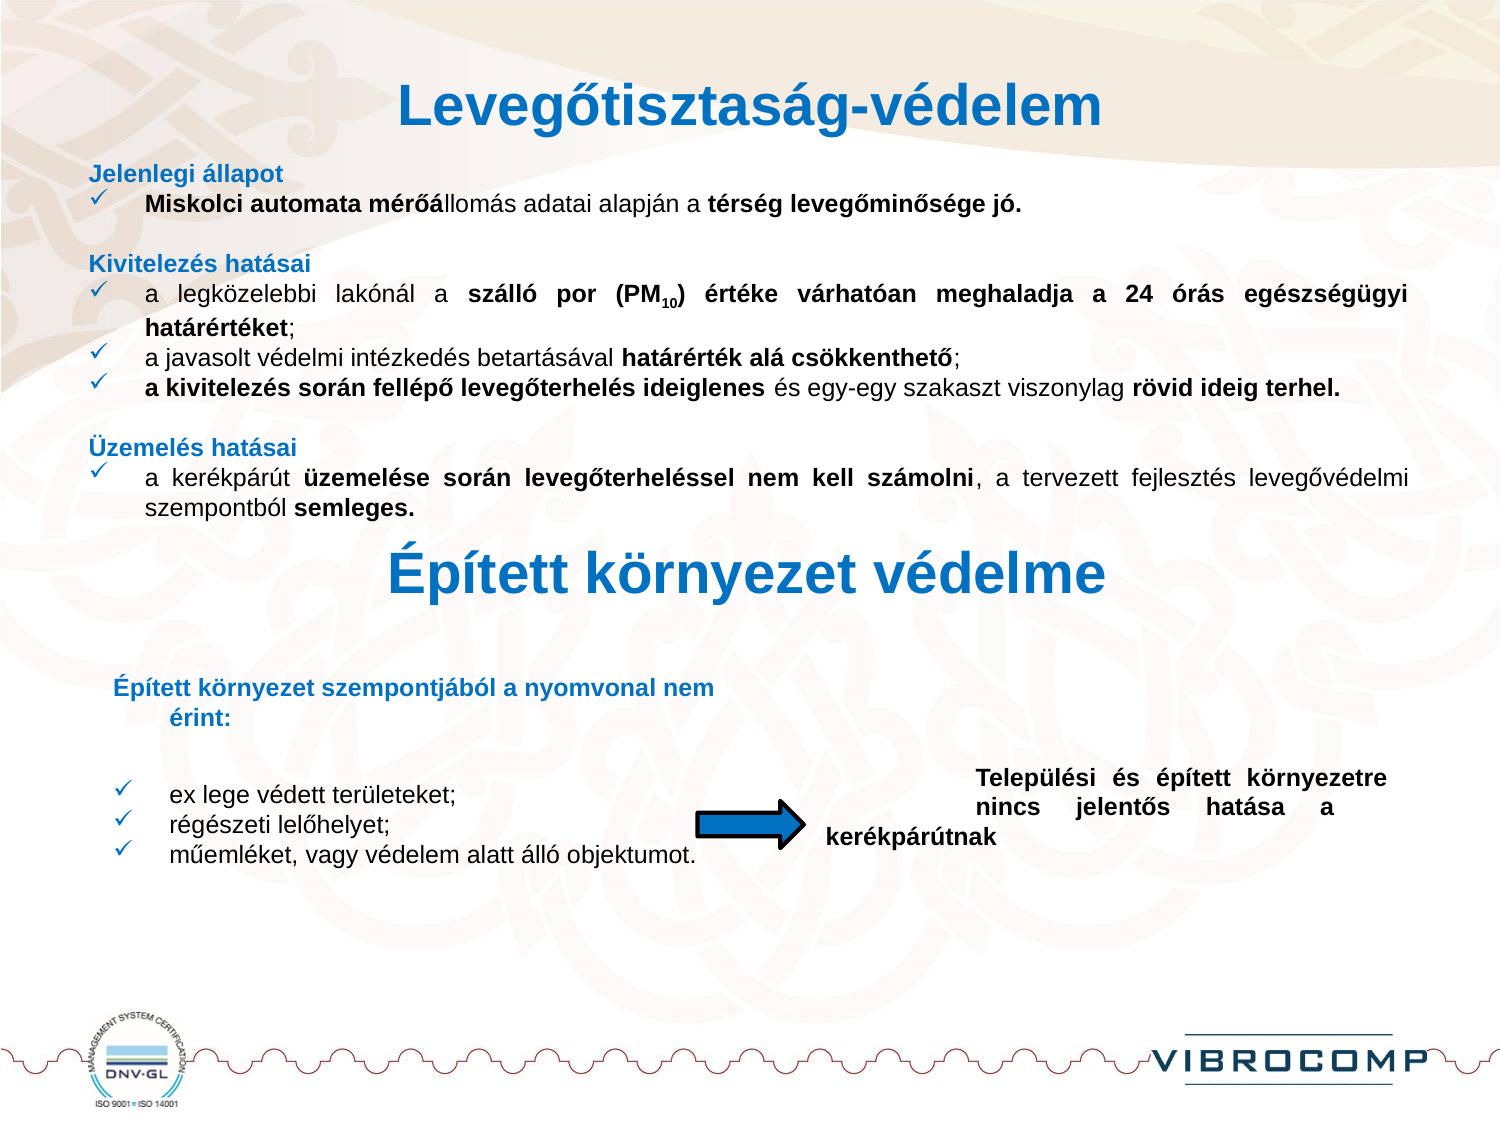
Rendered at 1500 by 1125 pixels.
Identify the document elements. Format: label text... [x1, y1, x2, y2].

text_box [695, 798, 806, 851]
title Levegőtisztaság-védelem [123, 31, 1379, 173]
list Jelenlegi állapot Miskolci automata mérőállomás adatai alapján a térség levegőminősége jó. Kivitelezés hatásai a legközelebbi lakónál a szálló por (PM10) értéke várhatóan meghaladja a 24 órás egészségügyi határértéket; a javasolt védelmi intézkedés betartásával határérték alá csökkenthető; a kivitelezés során fellépő levegőterhelés ideiglenes és egy-egy szakaszt viszonylag rövid ideig terhel. Üzemelés hatásai a kerékpárút üzemelése során levegőterheléssel nem kell számolni, a tervezett fejlesztés levegővédelmi szempontból semleges. [73, 150, 1425, 552]
text_box Épített környezet védelme [119, 522, 1375, 618]
text_box Épített környezet szempontjából a nyomvonal nem érint: ex lege védett területeket; régészeti lelőhelyet; műemléket, vagy védelem alatt álló objektumot. Települési és épített környezetre nincs jelentős hatása a kerékpárútnak [98, 663, 1403, 1014]
picture [0, 0, 1500, 1125]
